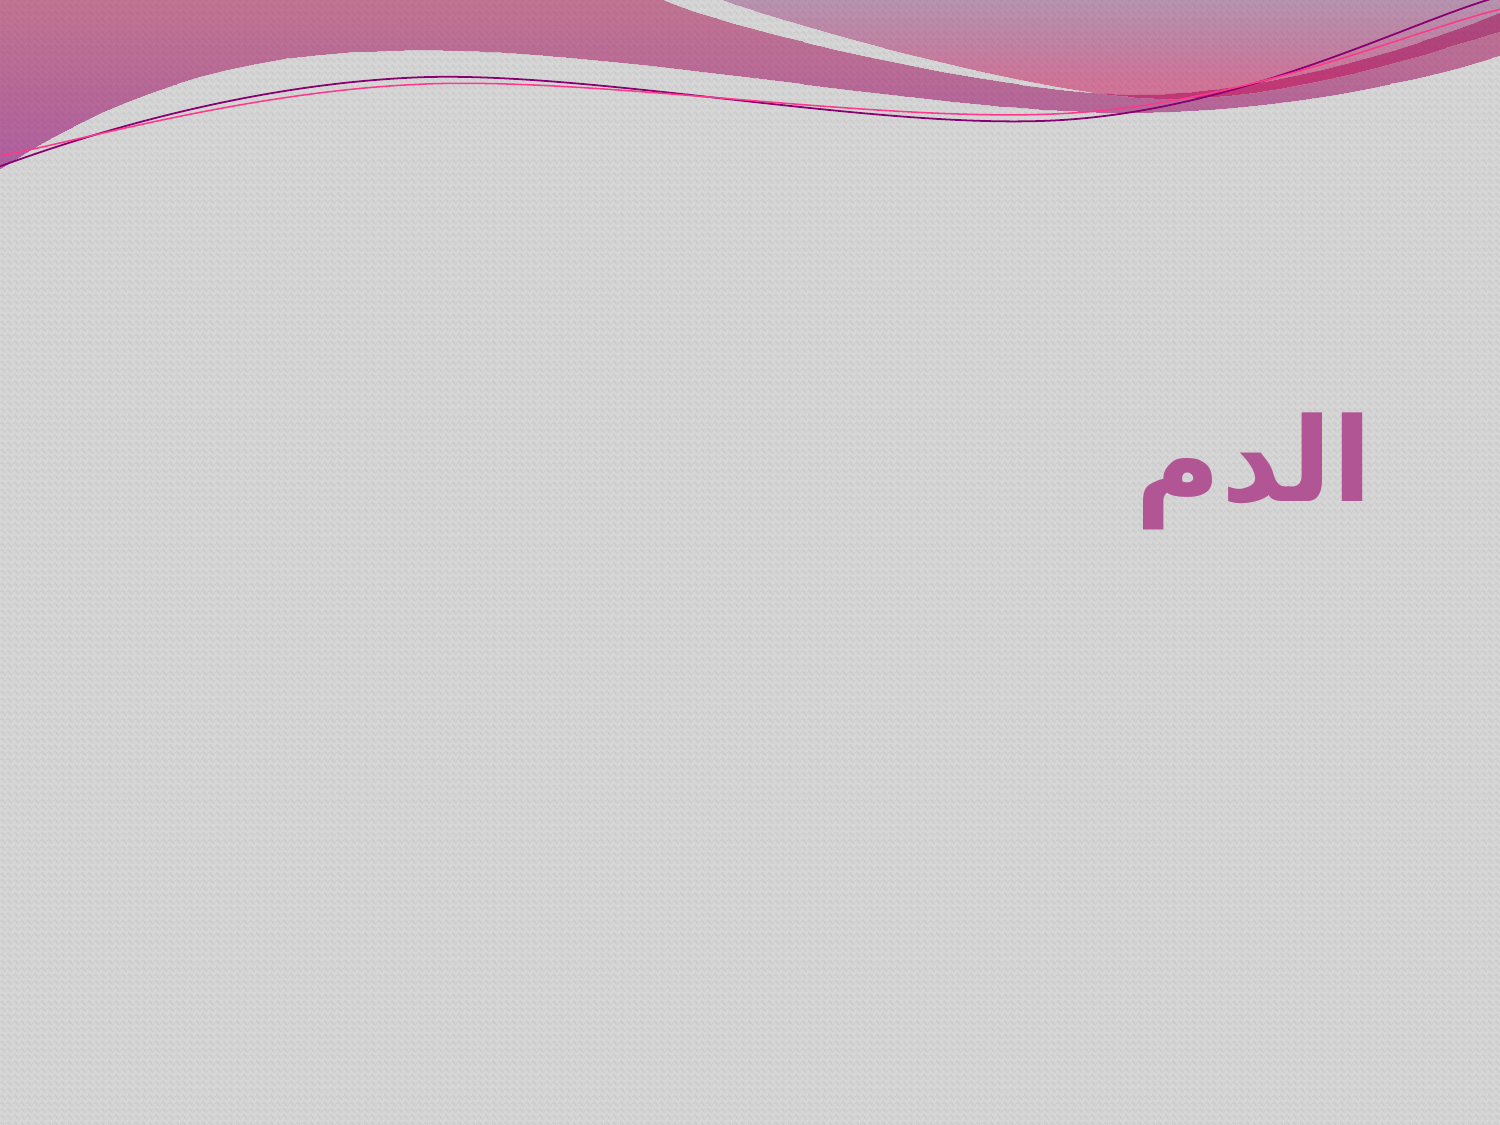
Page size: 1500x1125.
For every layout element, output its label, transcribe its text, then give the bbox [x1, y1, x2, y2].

title الدم [87, 224, 1376, 525]
